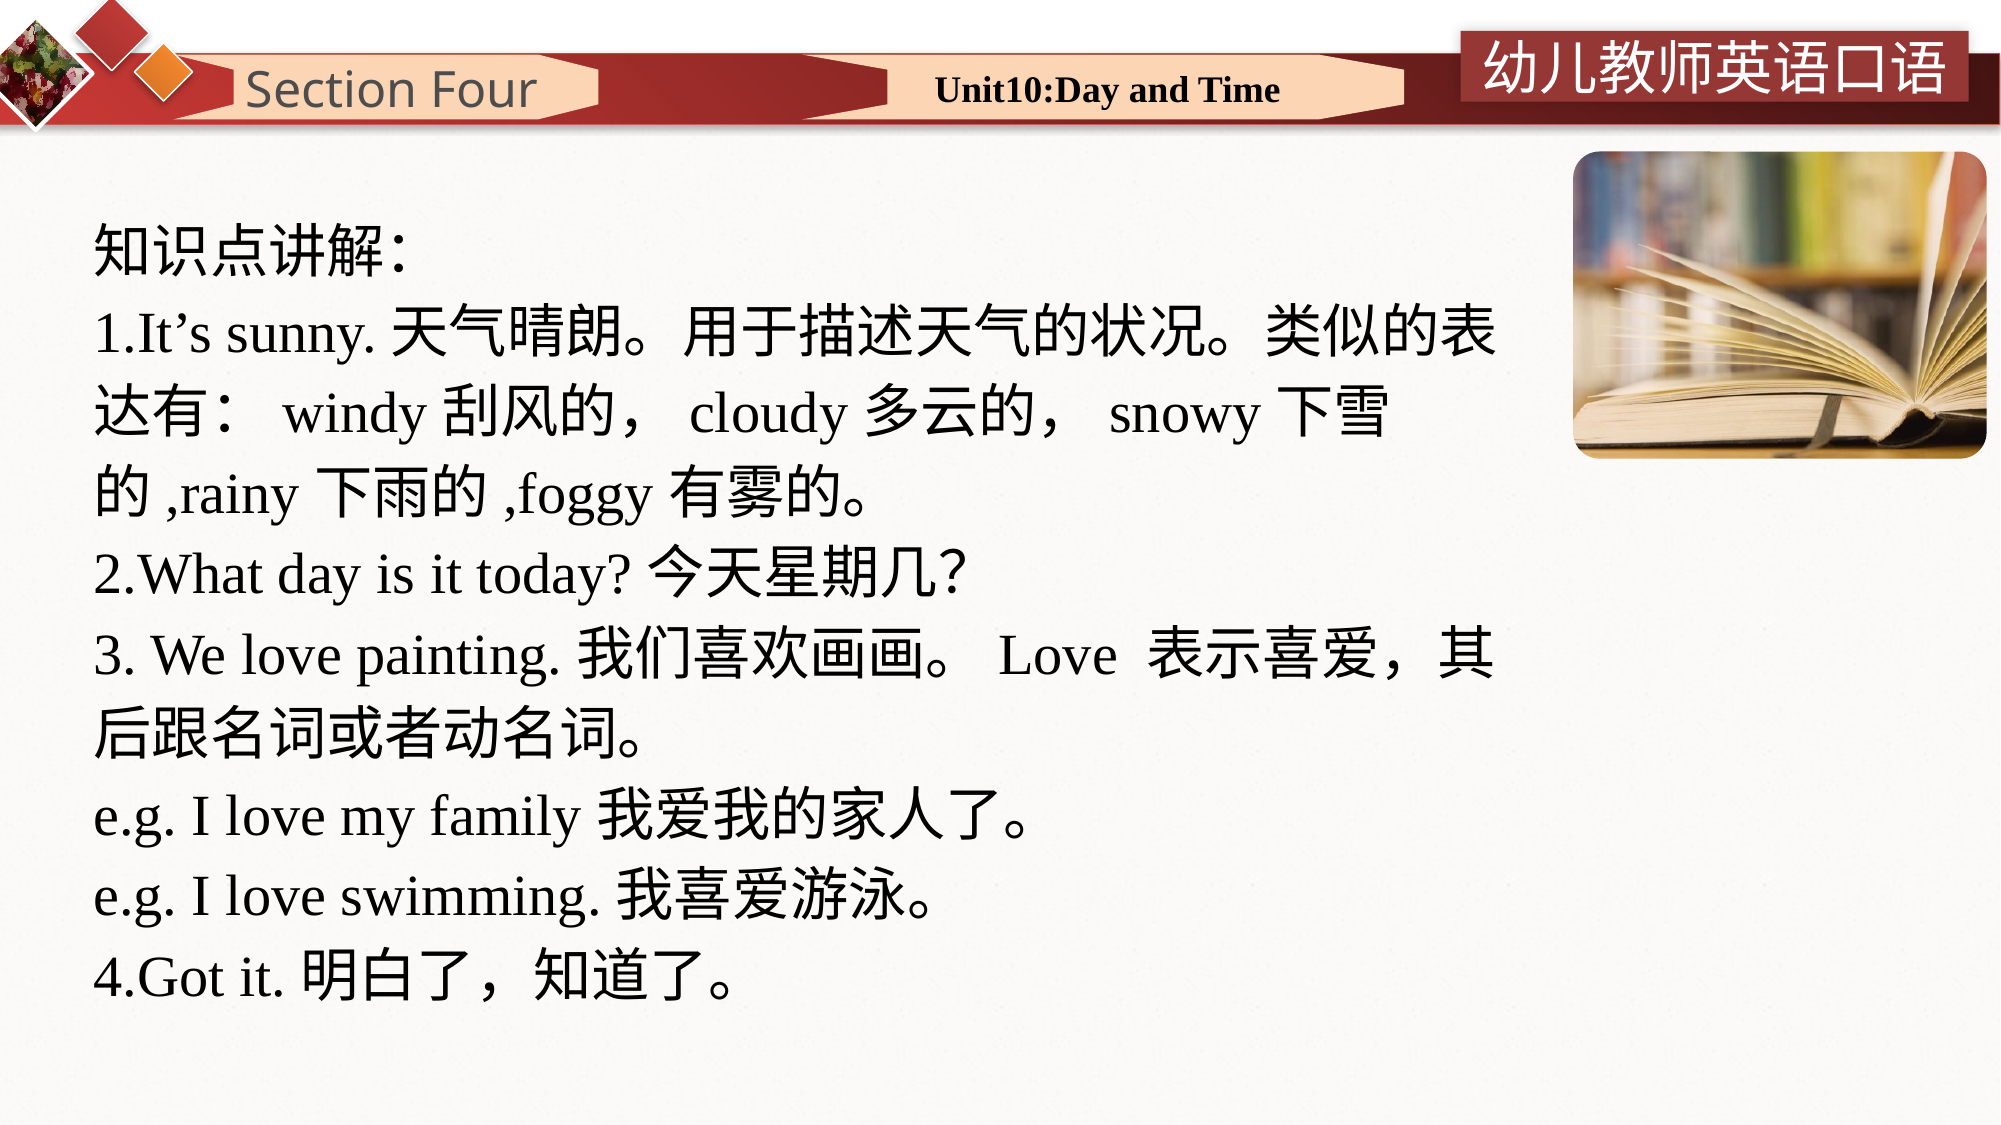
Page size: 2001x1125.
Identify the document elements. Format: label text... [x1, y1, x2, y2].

text_box Section Four [171, 52, 601, 122]
picture [0, 21, 88, 126]
picture [1572, 151, 1987, 459]
text_box 知识点讲解： 1.It’s sunny.天气晴朗。用于描述天气的状况。类似的表达有：windy刮风的，cloudy多云的，snowy下雪的,rainy下雨的,foggy有雾的。 2.What day is it today?今天星期几？ 3. We love painting.我们喜欢画画。Love 表示喜爱，其后跟名词或者动名词。 e.g. I love my family我爱我的家人了。 e.g. I love swimming.我喜爱游泳。 4.Got it.明白了，知道了。 [78, 206, 1556, 1125]
text_box Unit10:Day and Time [799, 52, 1407, 122]
